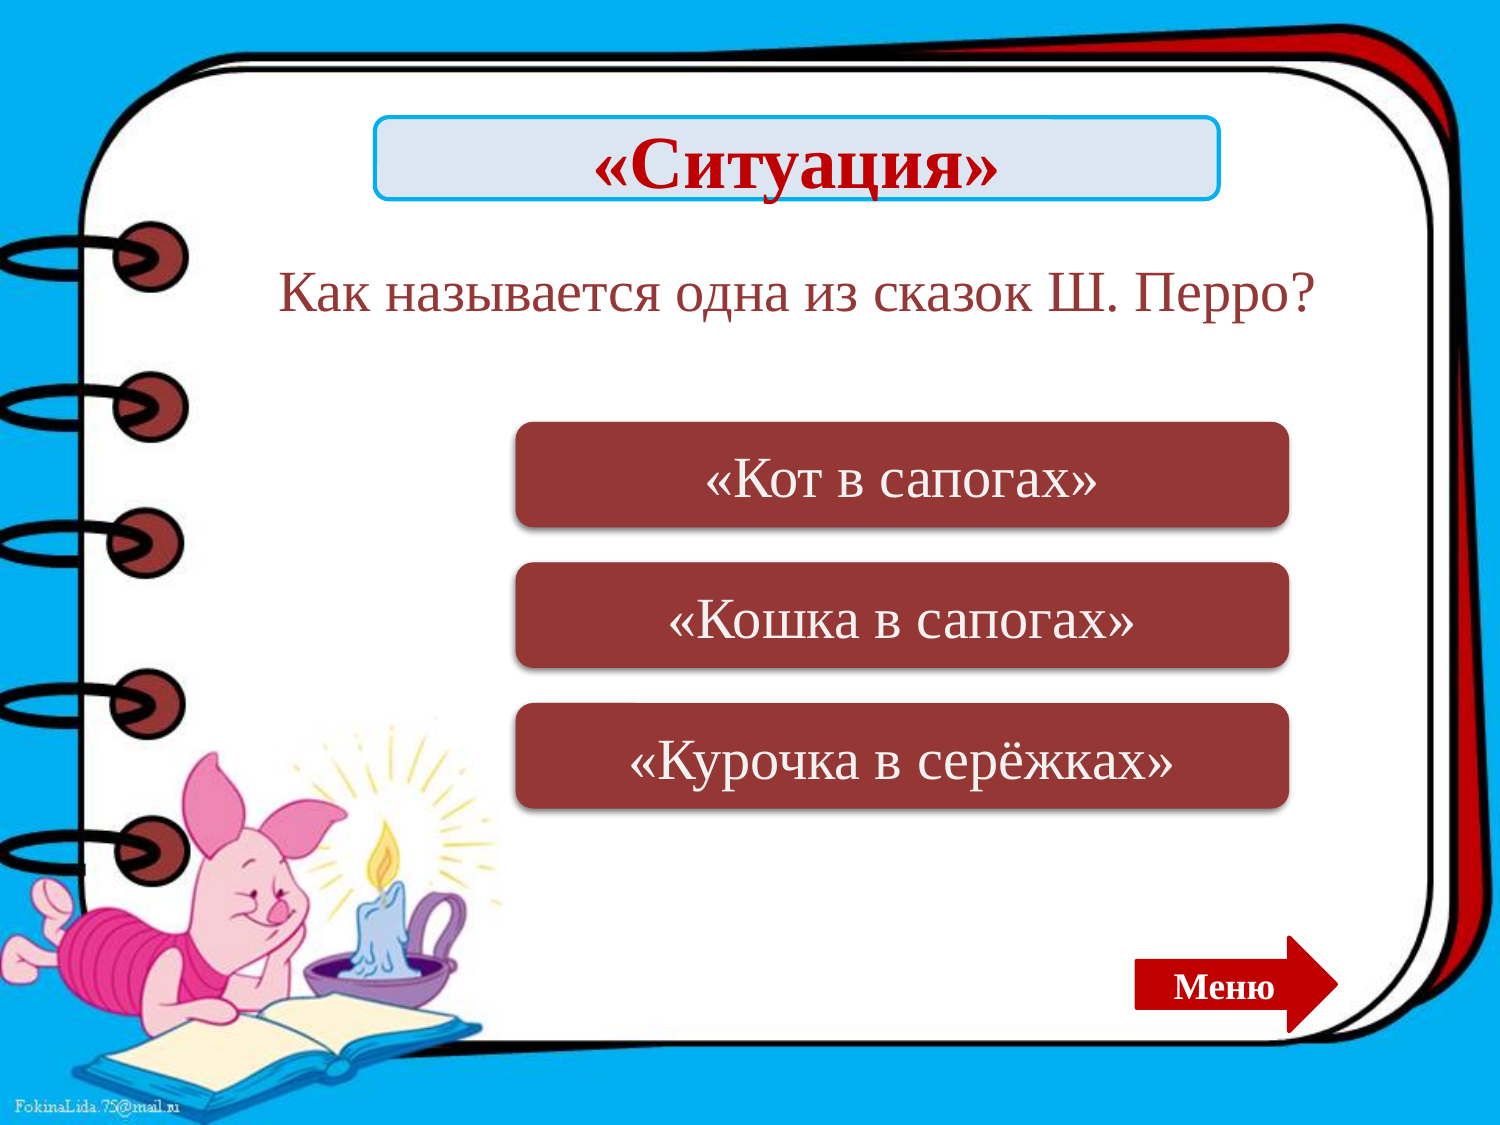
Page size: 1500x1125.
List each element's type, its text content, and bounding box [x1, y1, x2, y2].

text_box Меню [1134, 935, 1338, 1034]
text_box Как называется одна из сказок Ш. Перро? [234, 246, 1361, 331]
picture [0, 23, 1492, 1125]
text_box [513, 700, 1292, 811]
text_box «Ситуация» [372, 115, 1221, 202]
text_box [513, 419, 1292, 530]
text_box [513, 560, 1292, 671]
